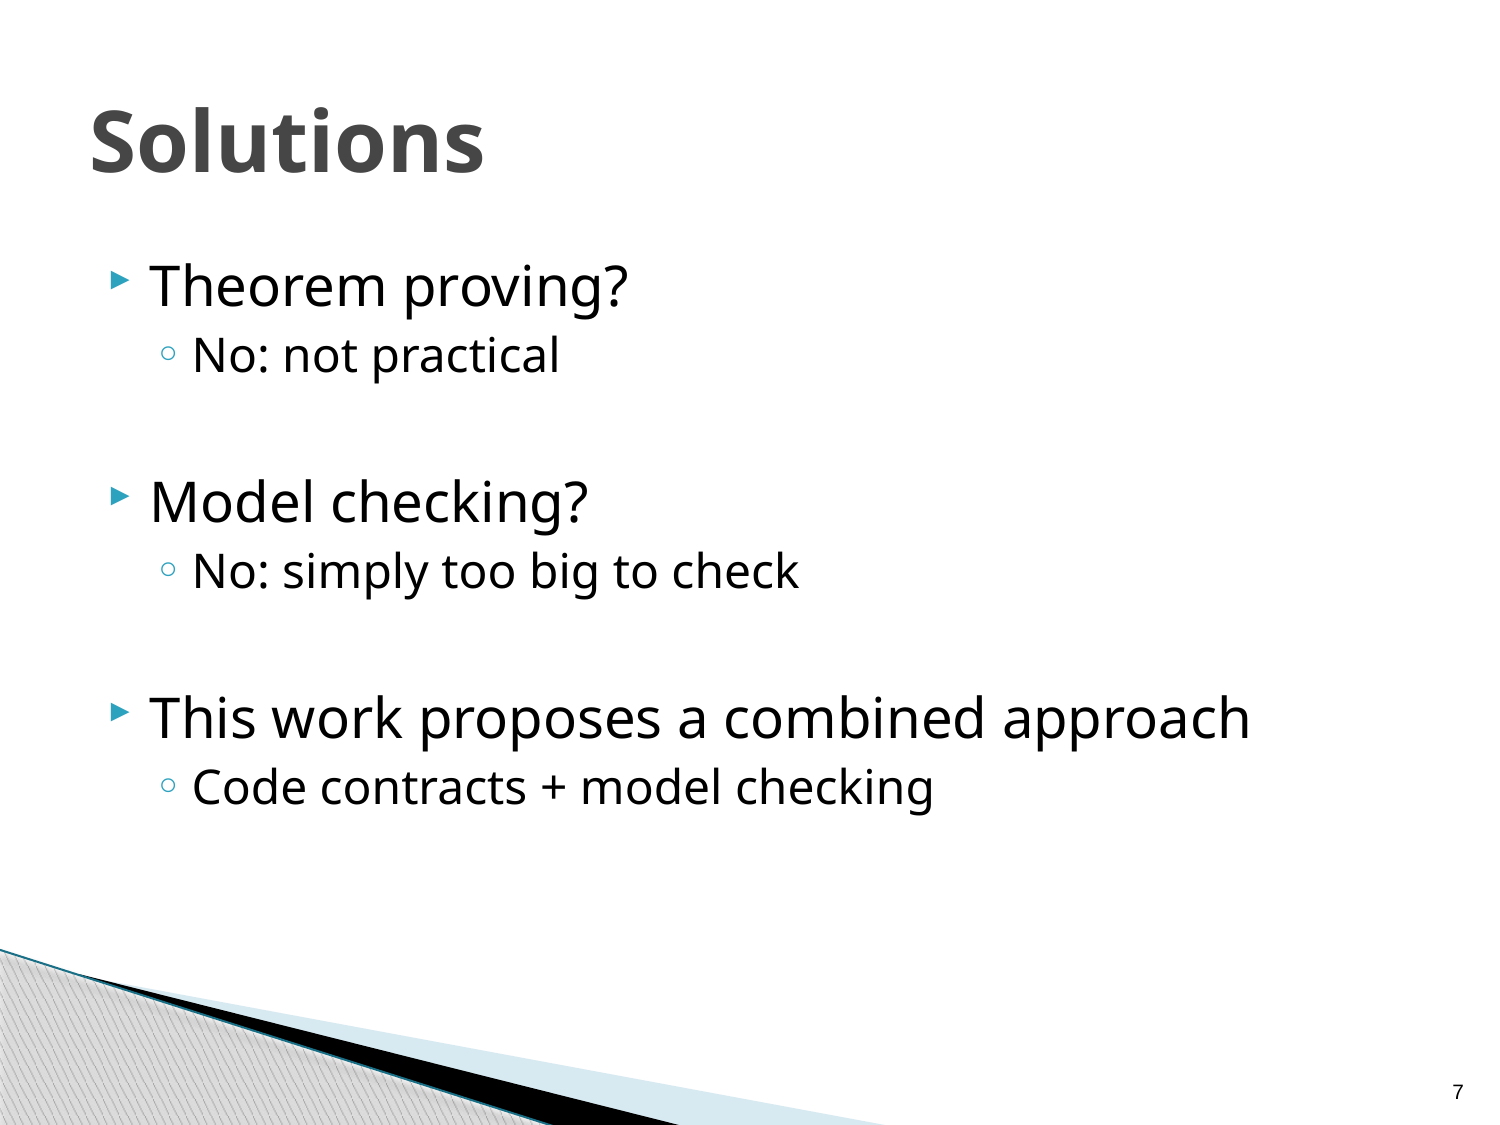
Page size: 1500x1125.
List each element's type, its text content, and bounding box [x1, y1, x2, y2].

title Solutions [75, 45, 1425, 233]
list Theorem proving? No: not practical Model checking? No: simply too big to check This work proposes a combined approach Code contracts + model checking [75, 243, 1463, 1038]
slide_number 7 [1418, 1051, 1479, 1112]
